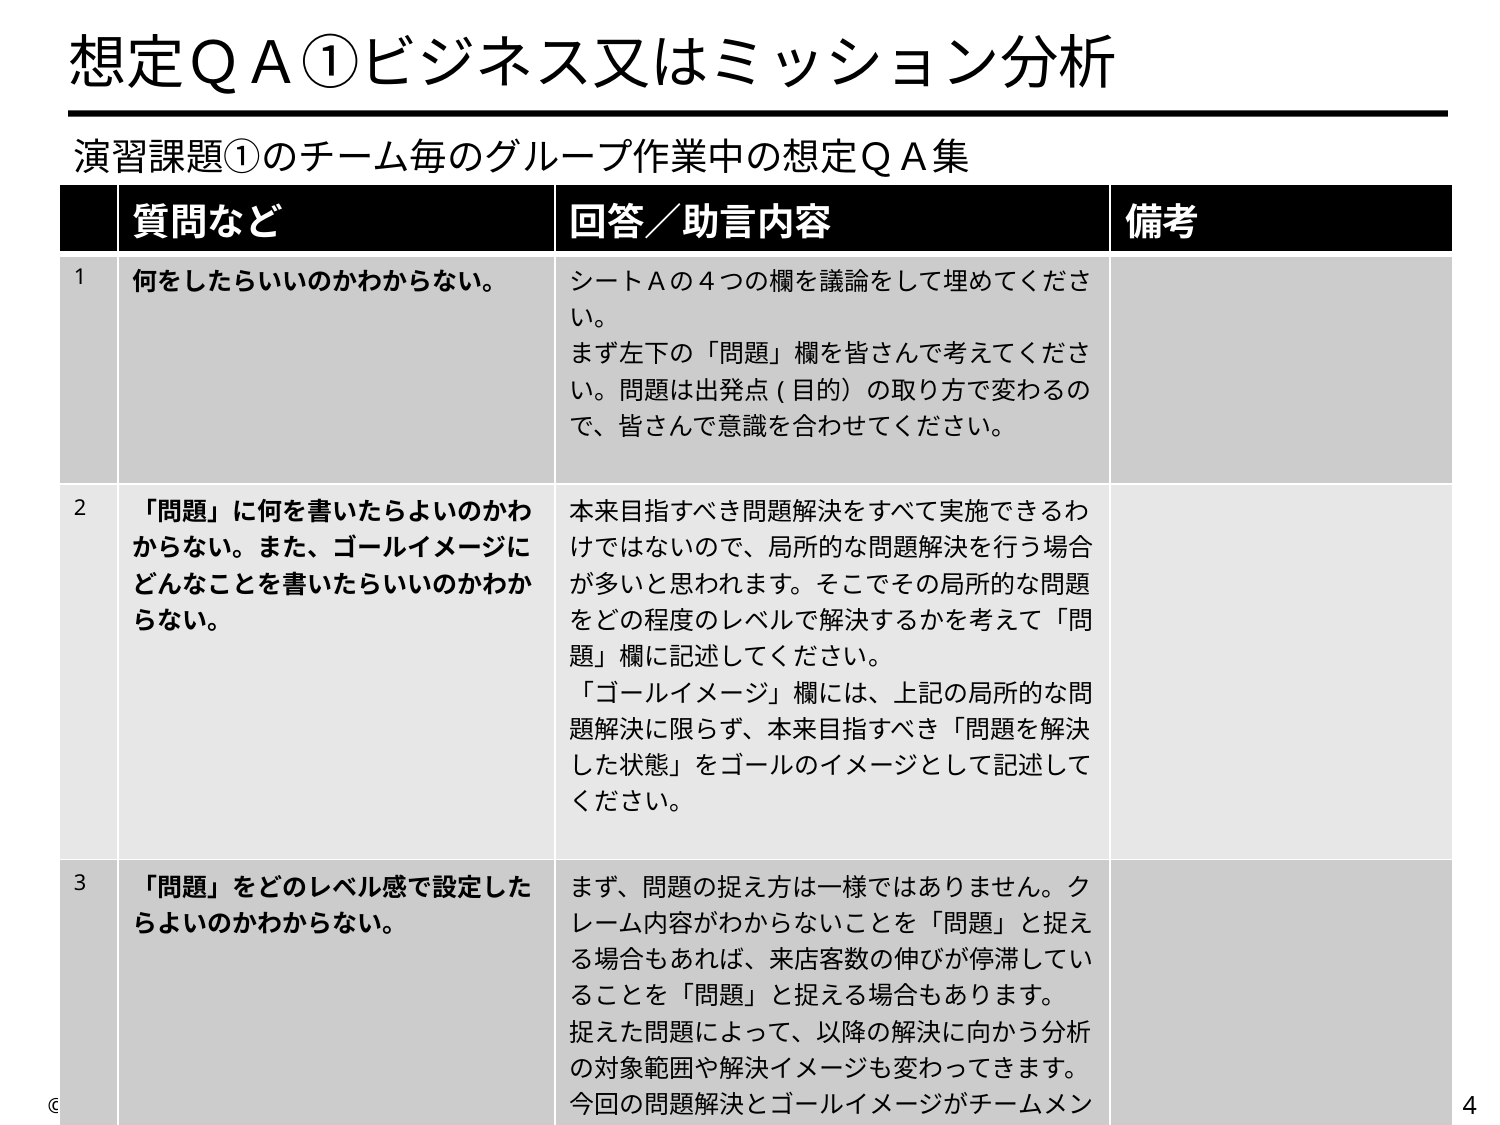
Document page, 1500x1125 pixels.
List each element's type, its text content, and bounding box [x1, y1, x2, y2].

table_cell [1111, 257, 1452, 483]
table_cell 「問題」をどのレベル感で設定したらよいのかわからない。 [119, 860, 554, 1125]
table_cell 本来目指すべき問題解決をすべて実施できるわけではないので、局所的な問題解決を行う場合が多いと思われます。そこでその局所的な問題をどの程度のレベルで解決するかを考えて「問題」欄に記述してください。 「ゴールイメージ」欄には、上記の局所的な問題解決に限らず、本来目指すべき「問題を解決した状態」をゴールのイメージとして記述してください。 [556, 485, 1109, 859]
table_header 回答／助言内容 [556, 185, 1109, 251]
table_header [60, 185, 117, 251]
table_cell まず、問題の捉え方は一様ではありません。クレーム内容がわからないことを「問題」と捉える場合もあれば、来店客数の伸びが停滞していることを「問題」と捉える場合もあります。 捉えた問題によって、以降の解決に向かう分析の対象範囲や解決イメージも変わってきます。 今回の問題解決とゴールイメージがチームメンバ間でずれていると、以降のチーム討論がまとまっていかなくなる恐れがあるので、意識合わせをしっかりしてください。 [556, 860, 1109, 1125]
table_cell 1 [60, 257, 117, 483]
title 想定ＱＡ①ビジネス又はミッション分析 [53, 19, 1247, 102]
table_cell [1111, 485, 1452, 859]
table_cell 3 [60, 860, 117, 1125]
table_cell 2 [60, 485, 117, 859]
list 演習課題①のチーム毎のグループ作業中の想定ＱＡ集 [25, 125, 1475, 185]
table_cell シートＡの４つの欄を議論をして埋めてください。 まず左下の「問題」欄を皆さんで考えてください。問題は出発点(目的）の取り方で変わるので、皆さんで意識を合わせてください。 [556, 257, 1109, 483]
table_cell 何をしたらいいのかわからない。 [119, 257, 554, 483]
table_cell [1111, 860, 1452, 1125]
table_cell 「問題」に何を書いたらよいのかわからない。また、ゴールイメージにどんなことを書いたらいいのかわからない。 [119, 485, 554, 859]
table_header 備考 [1111, 185, 1452, 251]
table_header 質問など [119, 185, 554, 251]
